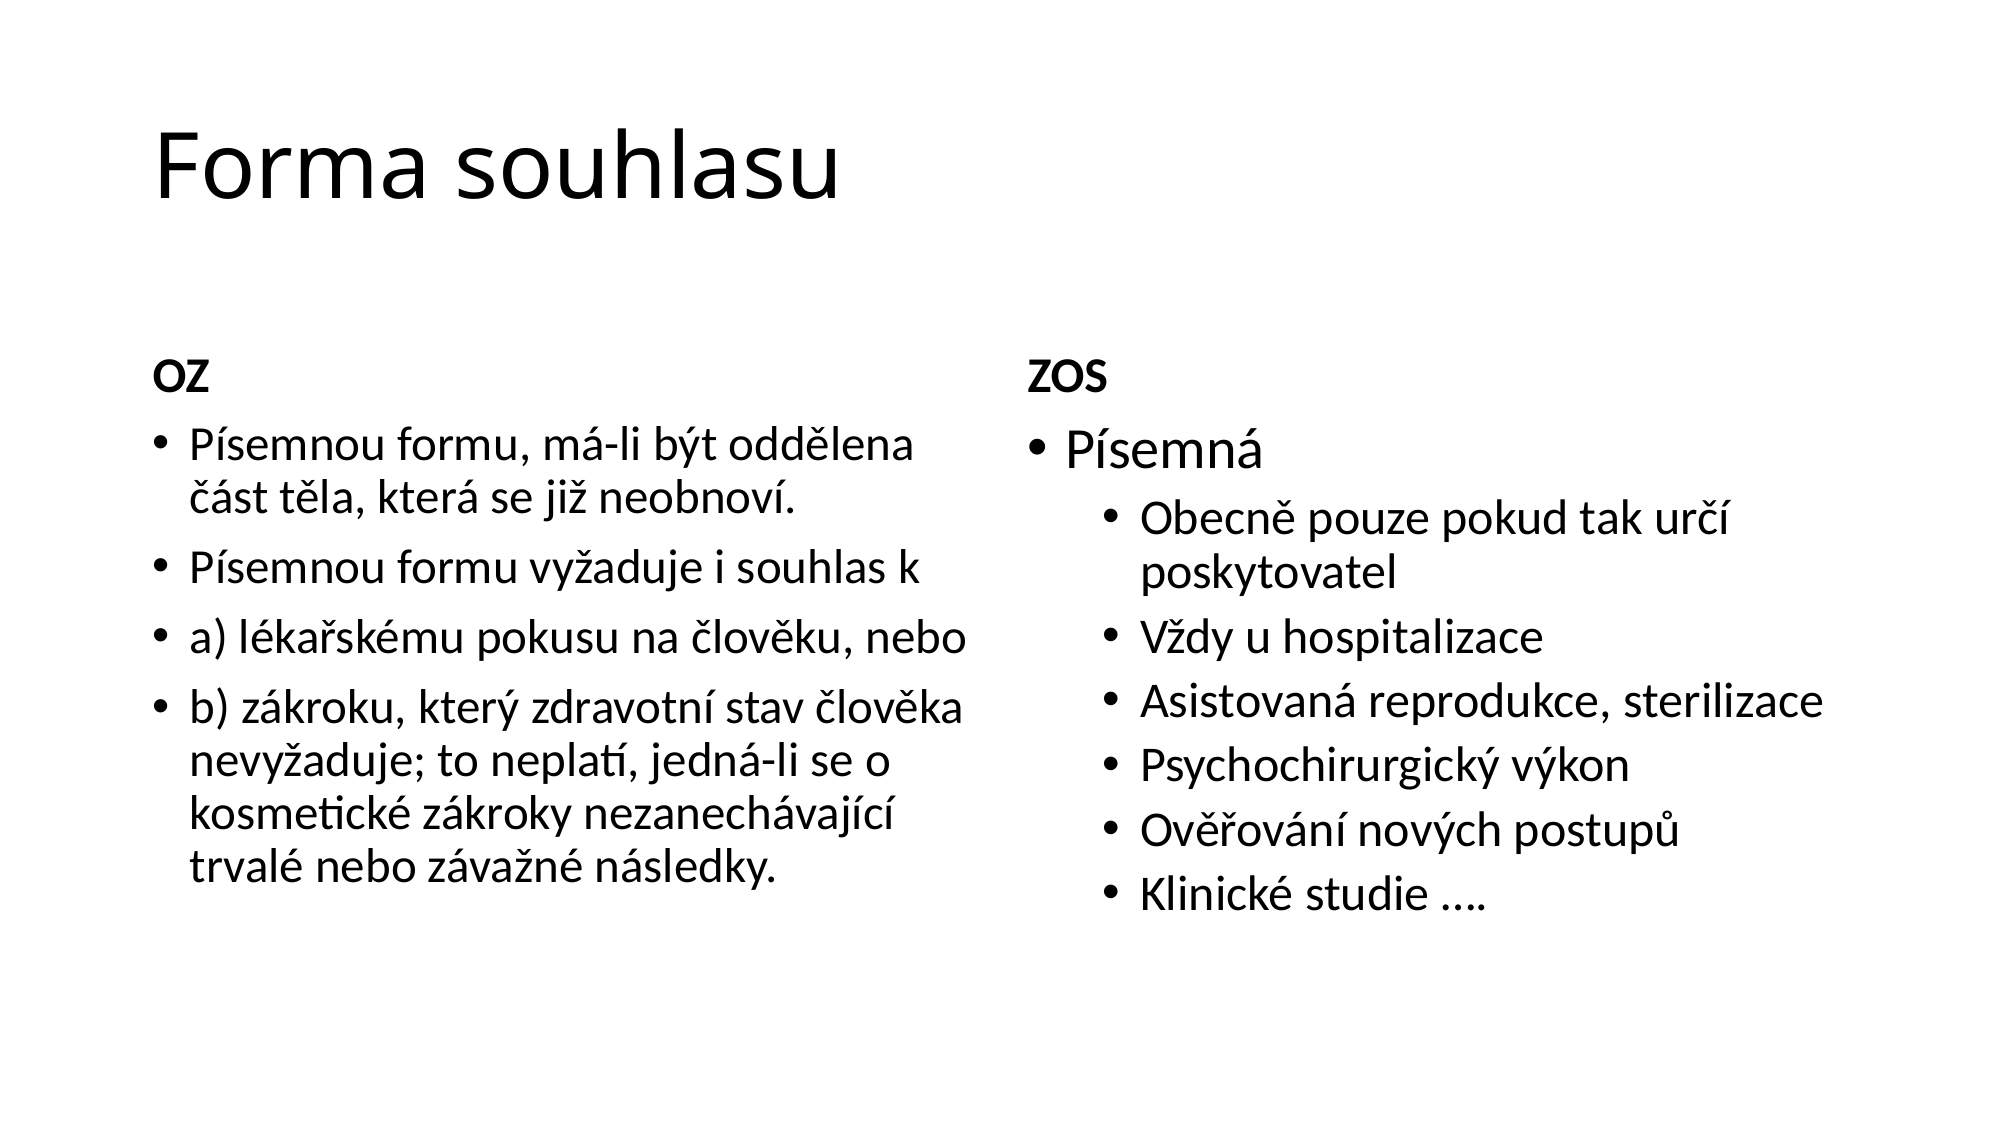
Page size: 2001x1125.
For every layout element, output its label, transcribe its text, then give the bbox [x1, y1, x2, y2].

title Forma souhlasu [137, 59, 1863, 278]
list ZOS [1012, 275, 1863, 410]
list Písemná Obecně pouze pokud tak určí poskytovatel Vždy u hospitalizace Asistovaná reprodukce, sterilizace Psychochirurgický výkon Ověřování nových postupů Klinické studie …. [1012, 410, 1863, 1016]
list OZ [137, 275, 984, 410]
list Písemnou formu, má-li být oddělena část těla, která se již neobnoví. Písemnou formu vyžaduje i souhlas k a) lékařskému pokusu na člověku, nebo b) zákroku, který zdravotní stav člověka nevyžaduje; to neplatí, jedná-li se o kosmetické zákroky nezanechávající trvalé nebo závažné následky. [137, 410, 984, 1016]
